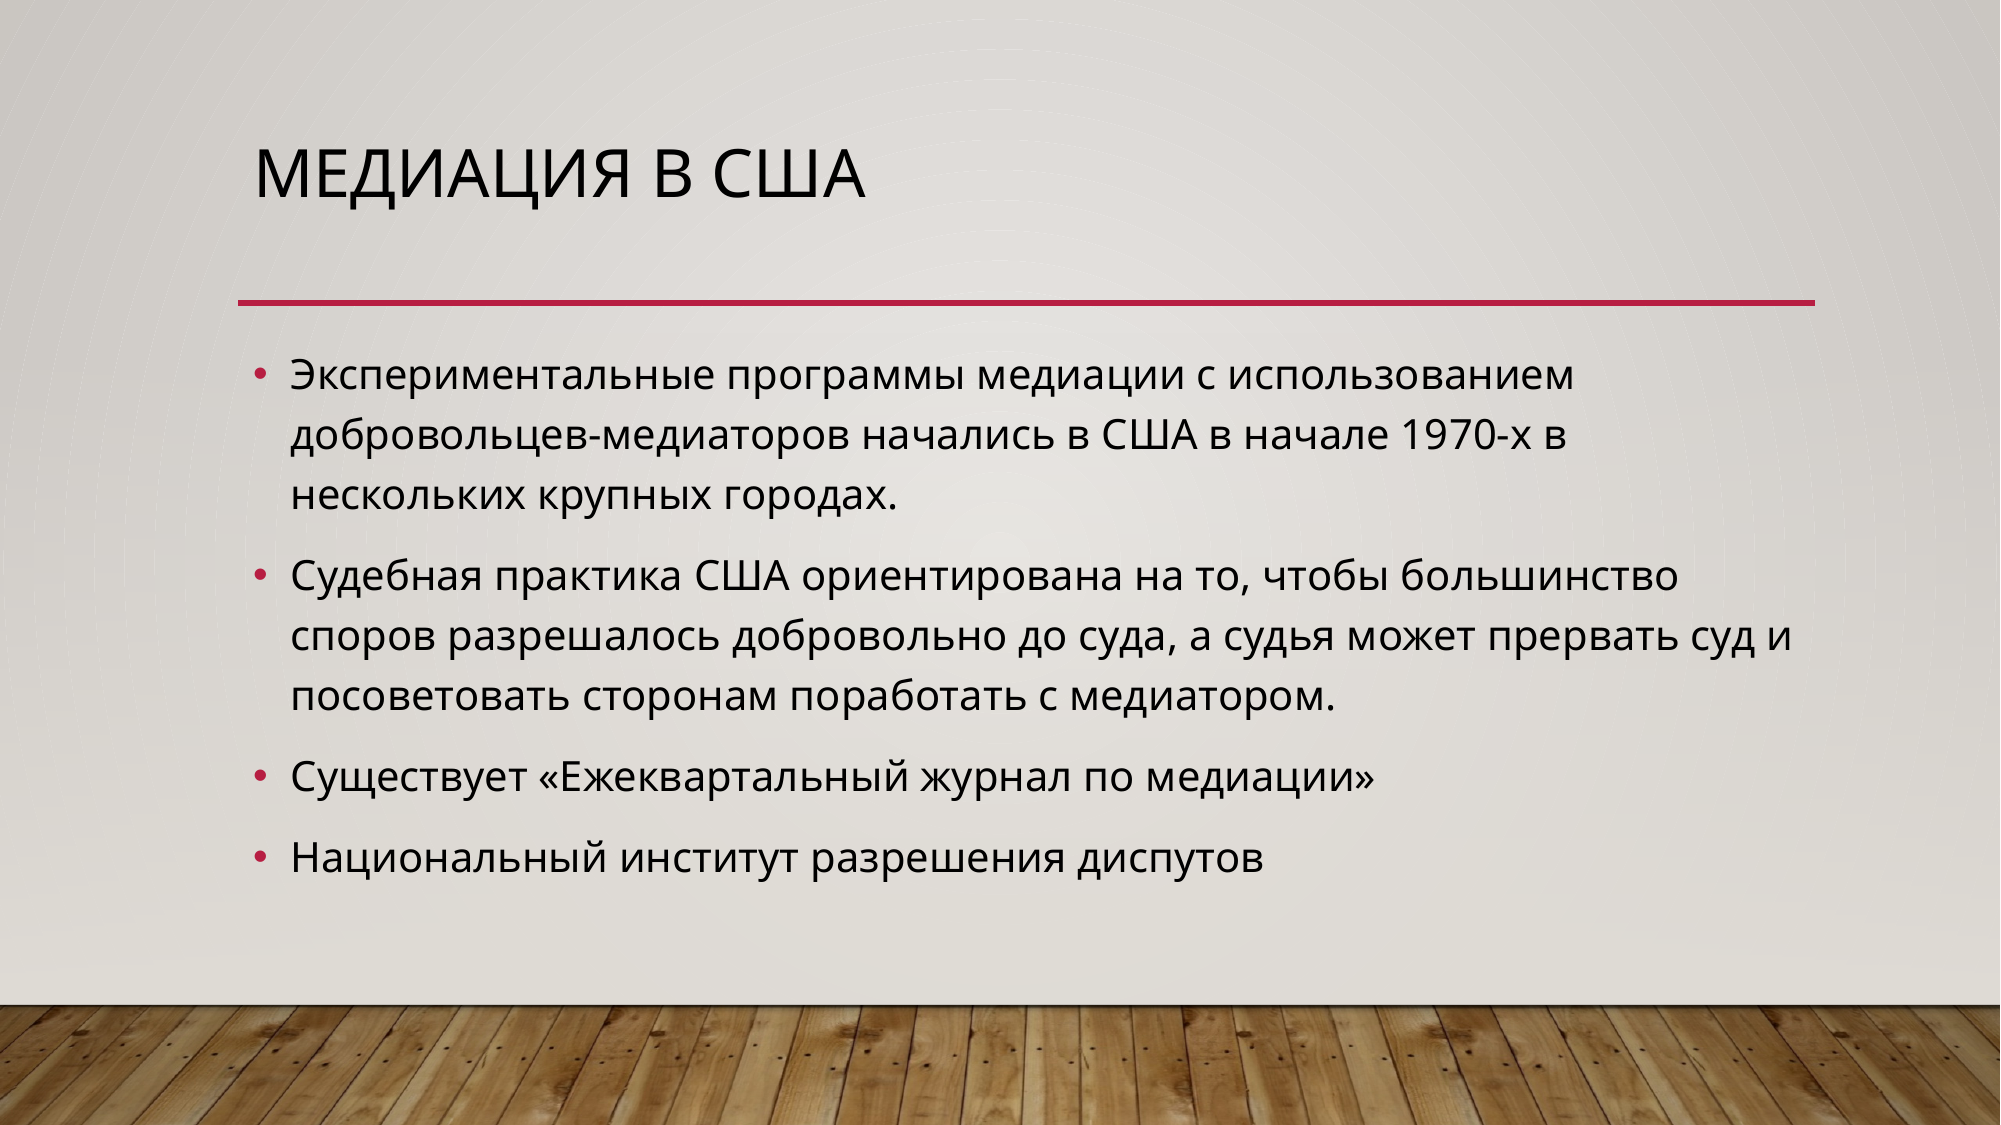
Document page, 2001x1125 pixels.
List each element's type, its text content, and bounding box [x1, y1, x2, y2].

picture [0, 1005, 2000, 1125]
list Экспериментальные программы медиации с использованием добровольцев-медиаторов начались в США в начале 1970-х в нескольких крупных городах. Судебная практика США ориентирована на то, чтобы большинство споров разрешалось добровольно до суда, а судья может прервать суд и посоветовать сторонам поработать с медиатором. Существует «Ежеквартальный журнал по медиации» Национальный институт разрешения диспутов [238, 330, 1814, 897]
title Медиация в США [238, 131, 1814, 305]
